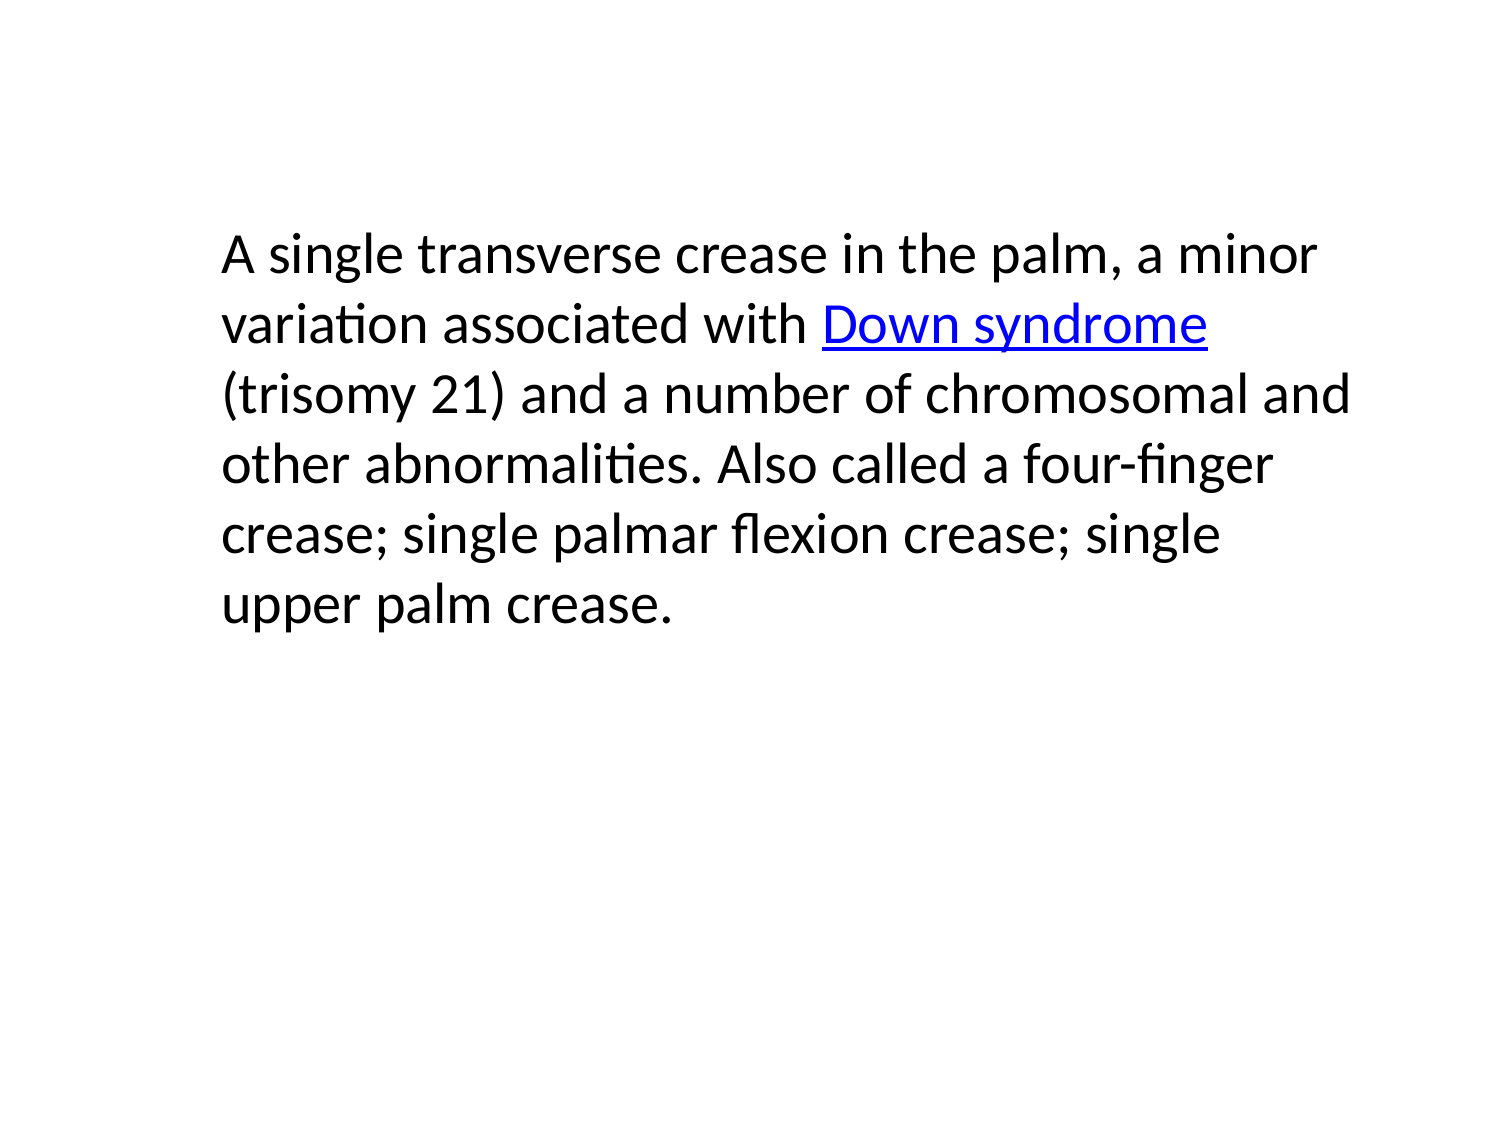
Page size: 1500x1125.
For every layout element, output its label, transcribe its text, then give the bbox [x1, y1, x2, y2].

text_box A single transverse crease in the palm, a minor variation associated with Down syndrome (trisomy 21) and a number of chromosomal and other abnormalities. Also called a four-finger crease; single palmar flexion crease; single upper palm crease. [206, 208, 1388, 643]
